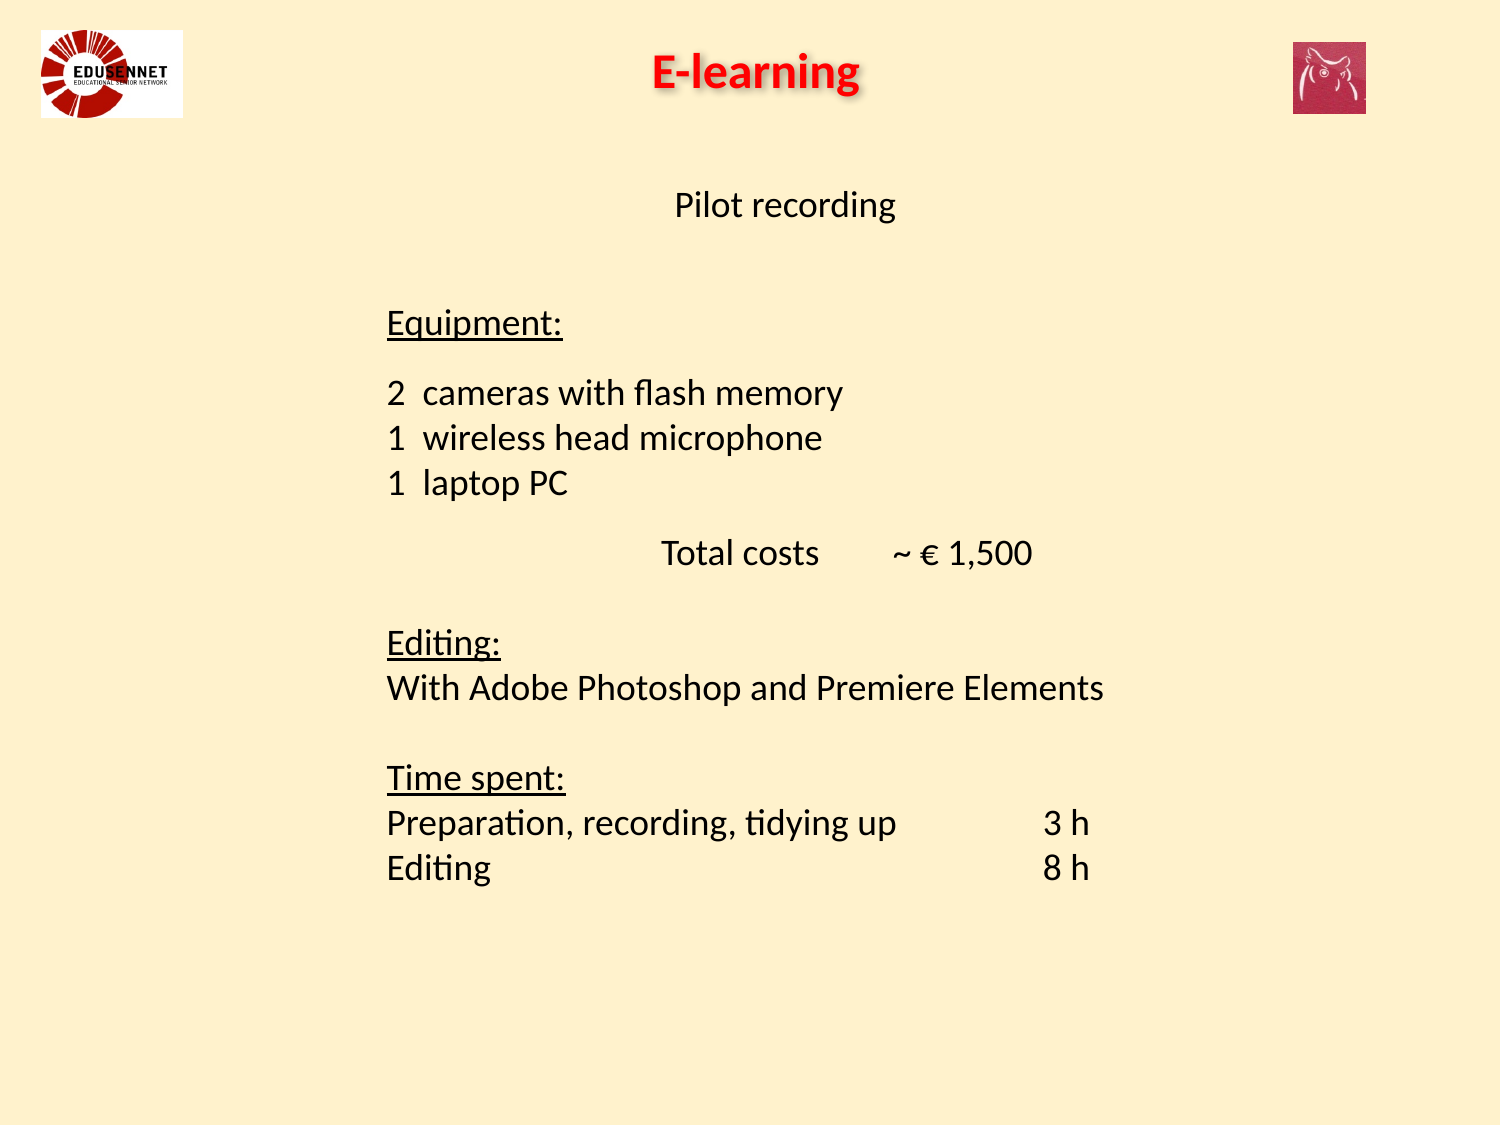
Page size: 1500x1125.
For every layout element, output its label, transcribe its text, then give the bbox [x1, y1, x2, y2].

picture [40, 30, 184, 118]
text_box Equipment: 2 cameras with flash memory 1 wireless head microphone 1 laptop PC Total costs ~ € 1,500 Editing: With Adobe Photoshop and Premiere Elements Time spent: Preparation, recording, tidying up 3 h Editing 8 h [371, 290, 1211, 941]
text_box E-learning [561, 30, 951, 106]
text_box Pilot recording [478, 172, 1093, 233]
picture [1293, 42, 1367, 114]
